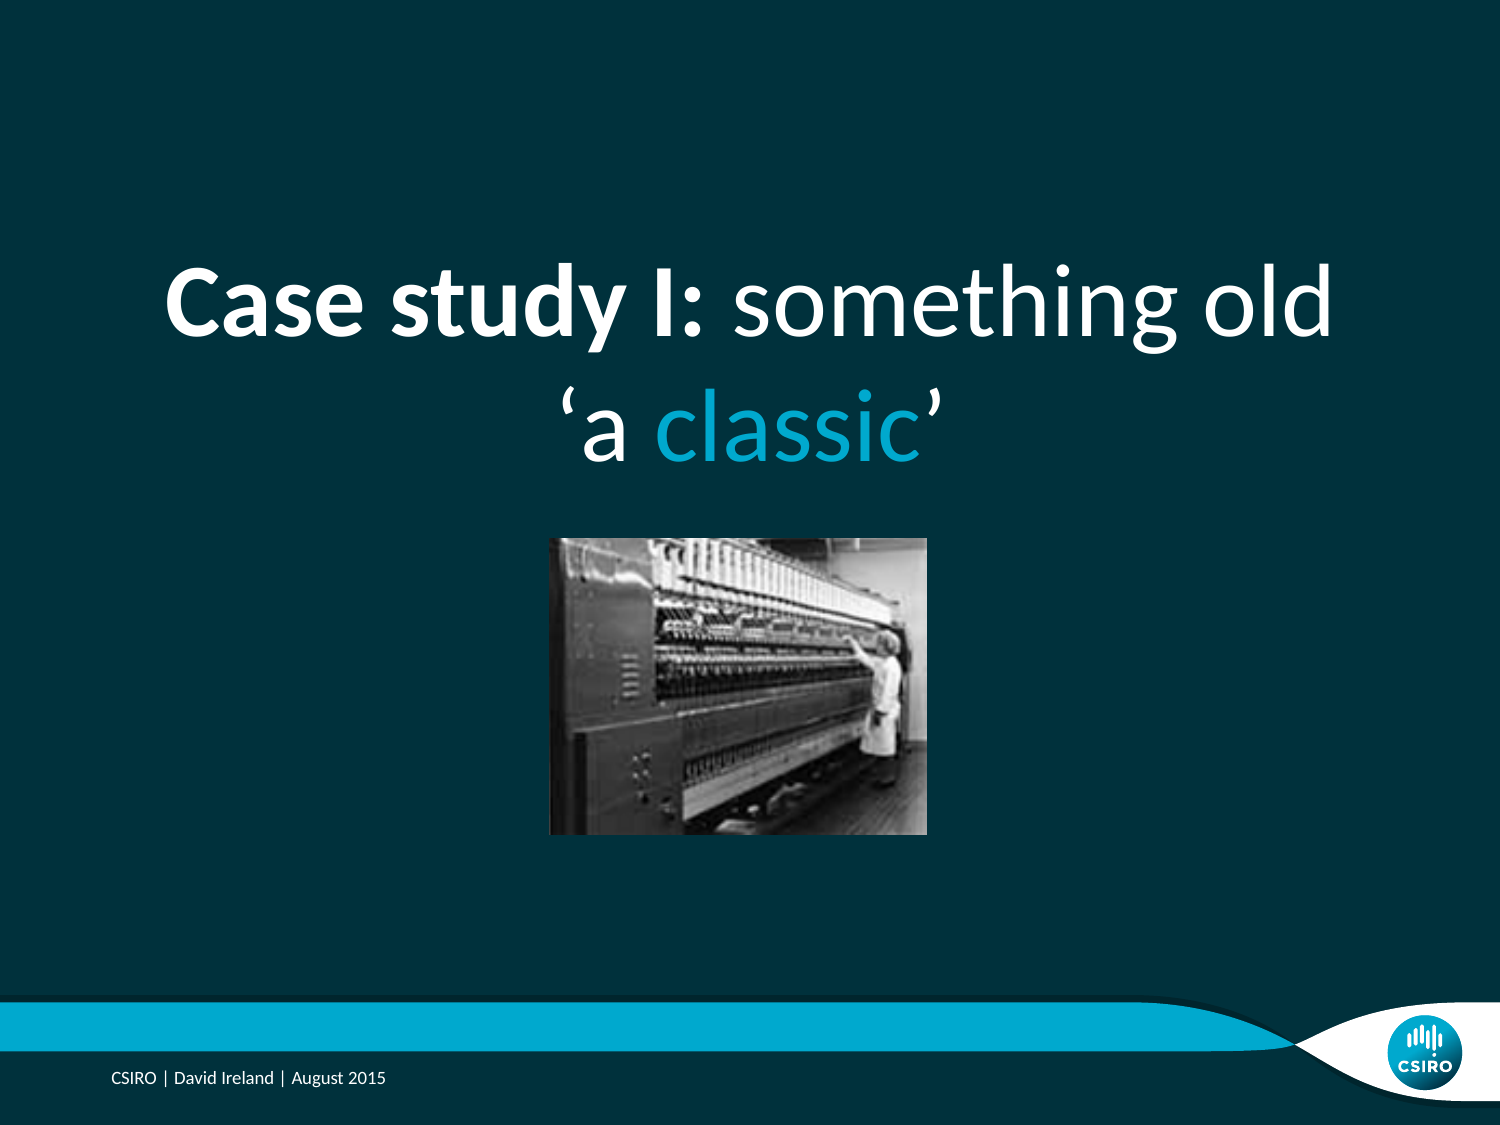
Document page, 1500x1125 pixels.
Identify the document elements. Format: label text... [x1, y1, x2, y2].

footer CSIRO | David Ireland | August 2015 [111, 1067, 1110, 1088]
list Case study I: something old ‘a classic’ [59, 231, 1444, 662]
picture [550, 539, 926, 834]
